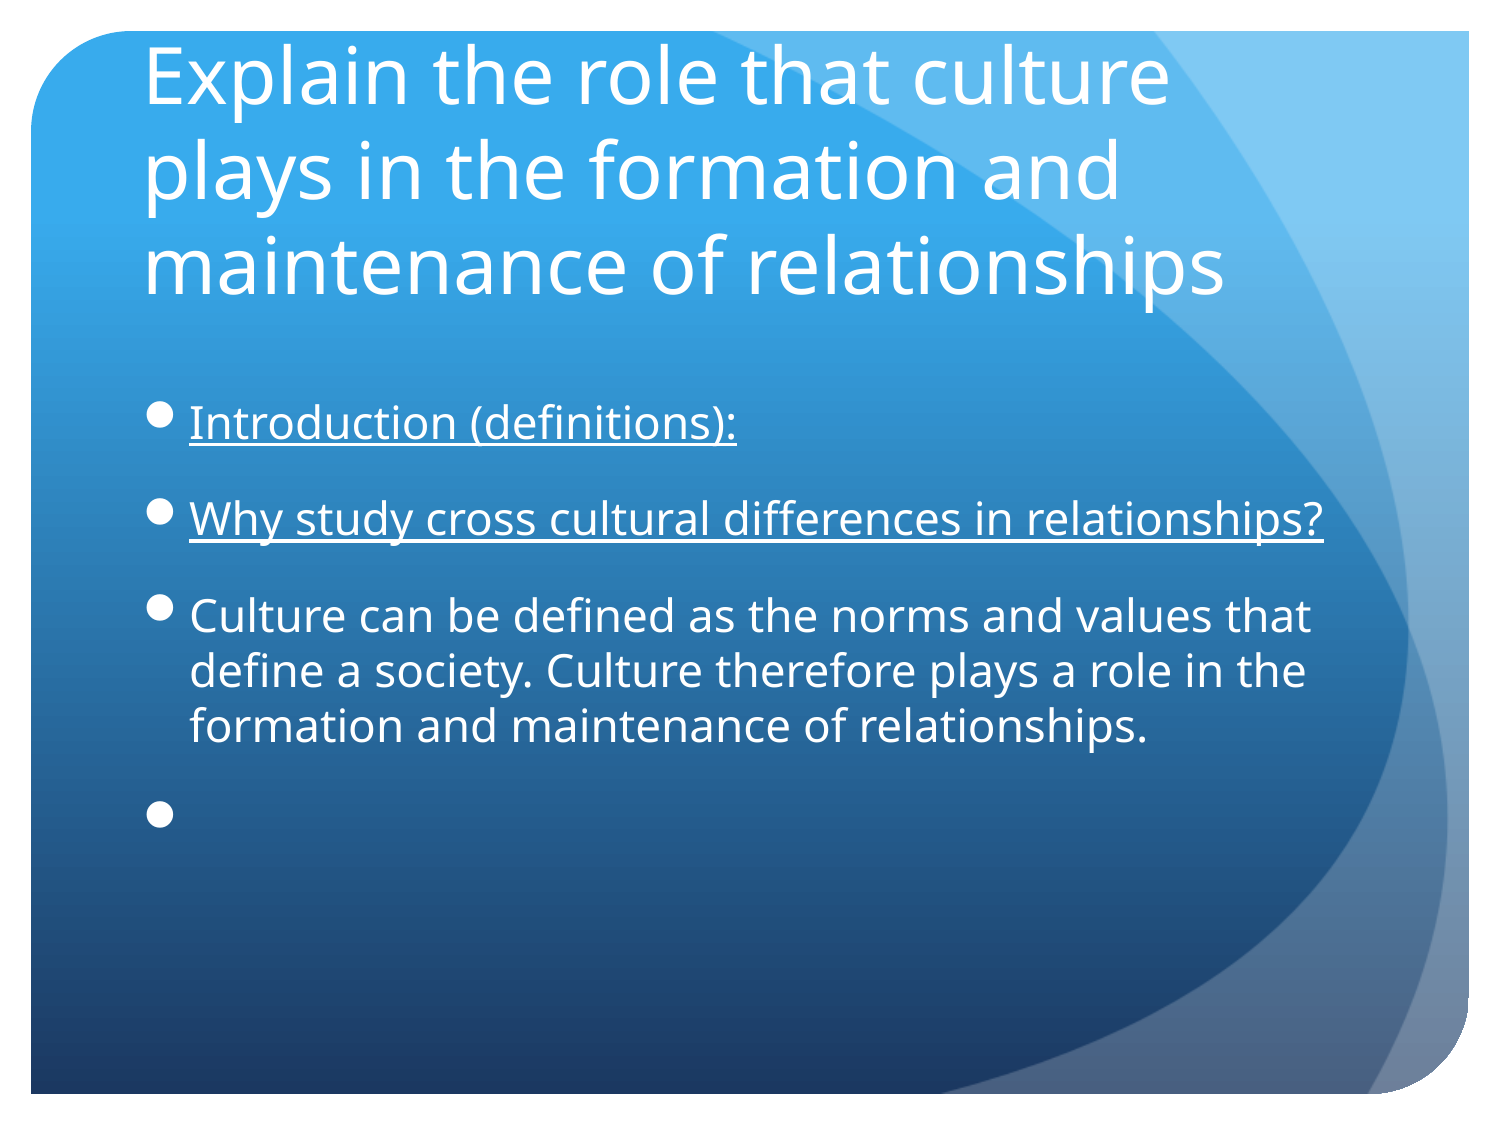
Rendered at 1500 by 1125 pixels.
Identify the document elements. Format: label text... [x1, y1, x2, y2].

picture [24, 30, 1473, 1094]
title Explain the role that culture plays in the formation and maintenance of relationships [127, 62, 1372, 385]
list Introduction (definitions): Why study cross cultural differences in relationships? Culture can be defined as the norms and values that define a society. Culture therefore plays a role in the formation and maintenance of relationships. [127, 385, 1372, 991]
